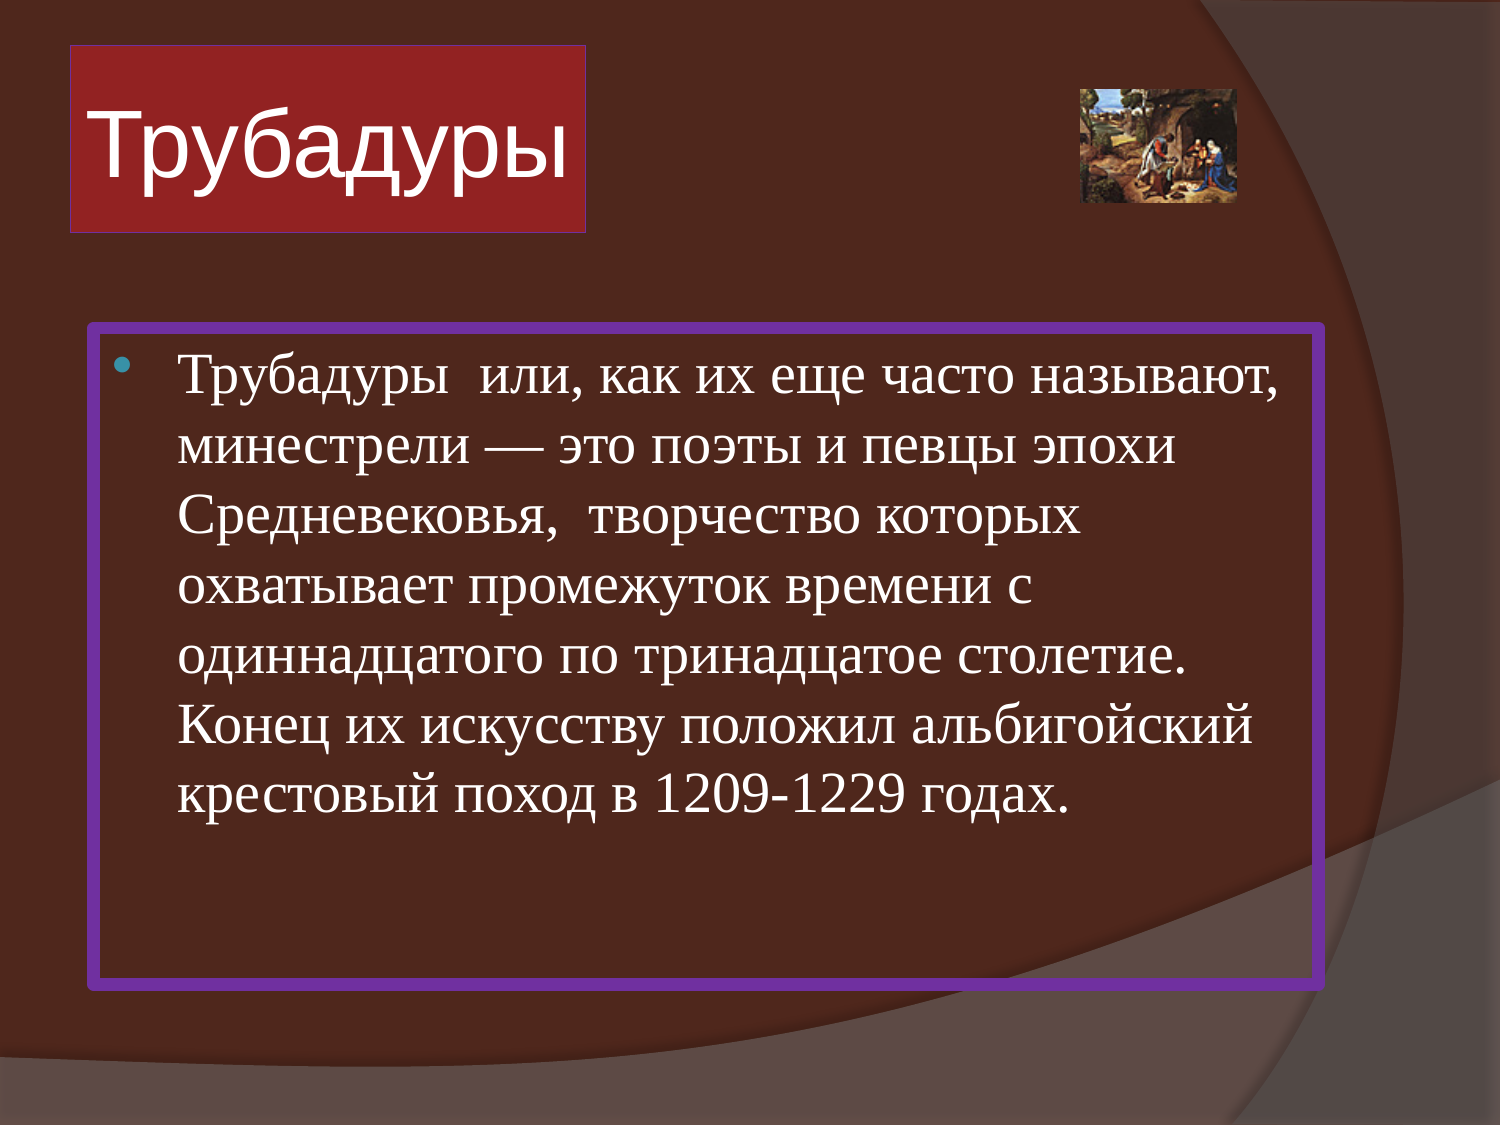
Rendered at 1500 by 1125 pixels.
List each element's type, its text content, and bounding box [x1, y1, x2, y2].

picture [1080, 89, 1238, 203]
list Трубадуры или, как их еще часто называют, минестрели — это поэты и певцы эпохи Средневековья, творчество которых охватывает промежуток времени с одиннадцатого по тринадцатое столетие. Конец их искусству положил альбигойский крестовый поход в 1209-1229 годах. [93, 328, 1319, 985]
title Трубадуры [70, 45, 586, 233]
